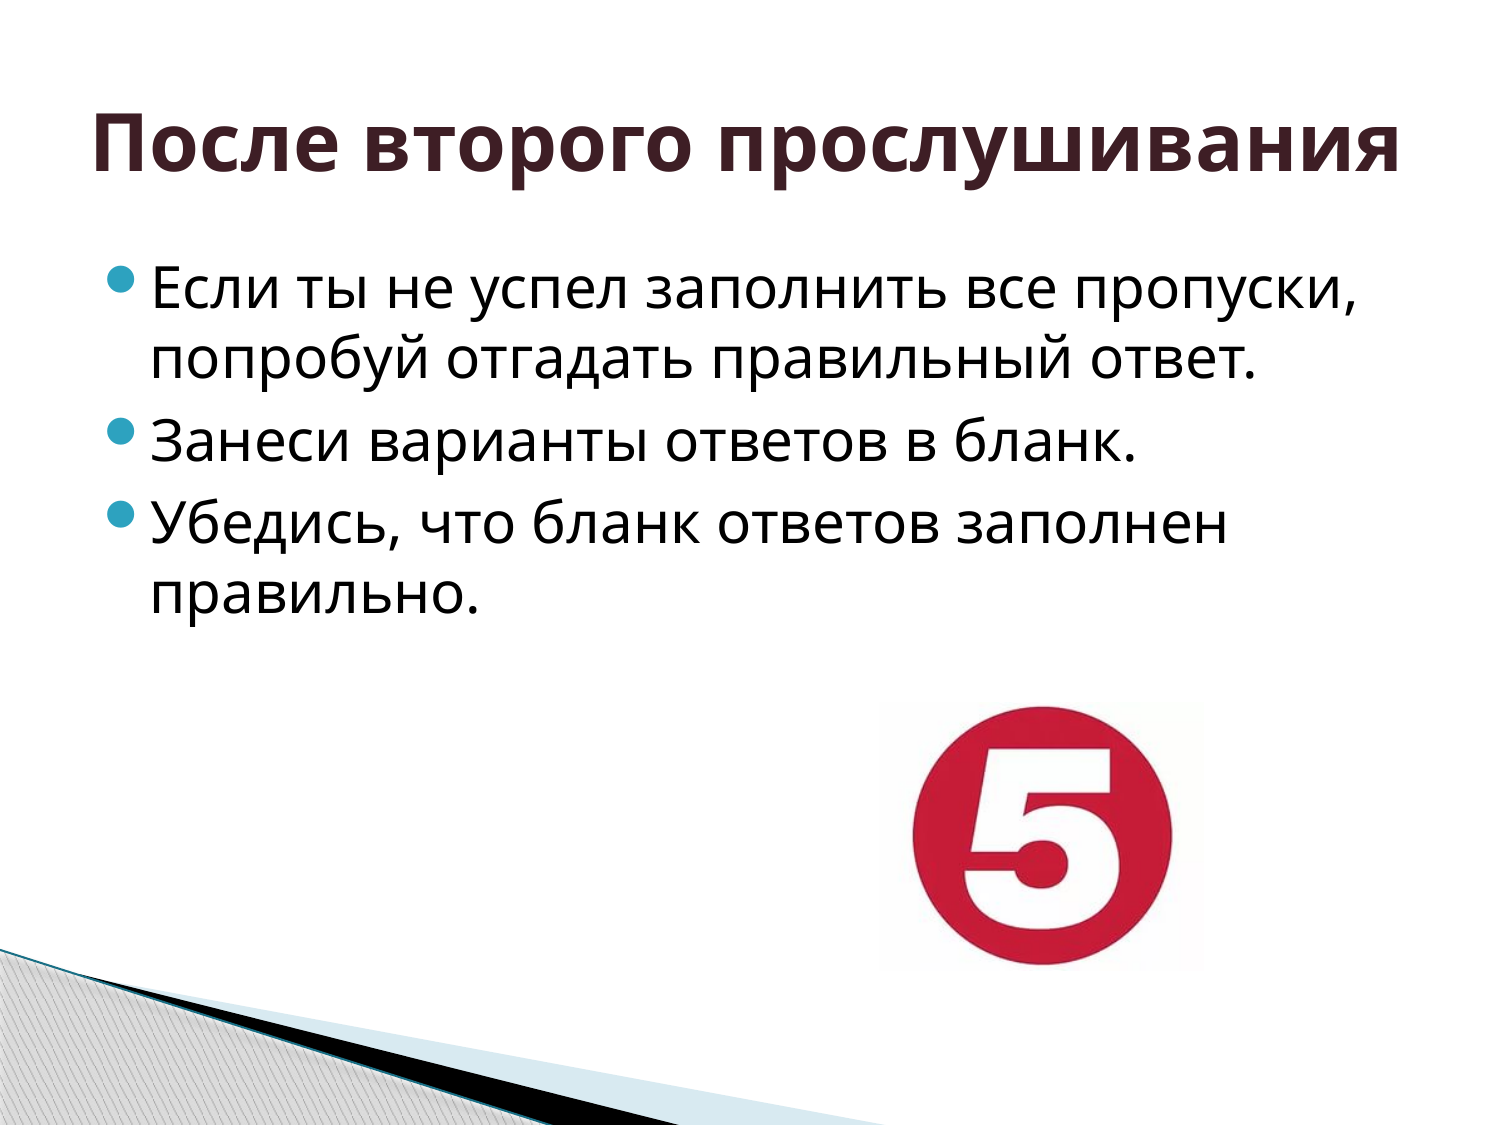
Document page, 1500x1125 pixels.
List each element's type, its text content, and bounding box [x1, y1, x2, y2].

picture [879, 701, 1204, 972]
list Если ты не успел заполнить все пропуски, попробуй отгадать правильный ответ. Занеси варианты ответов в бланк. Убедись, что бланк ответов заполнен правильно. [75, 243, 1425, 986]
title После второго прослушивания [75, 45, 1425, 233]
